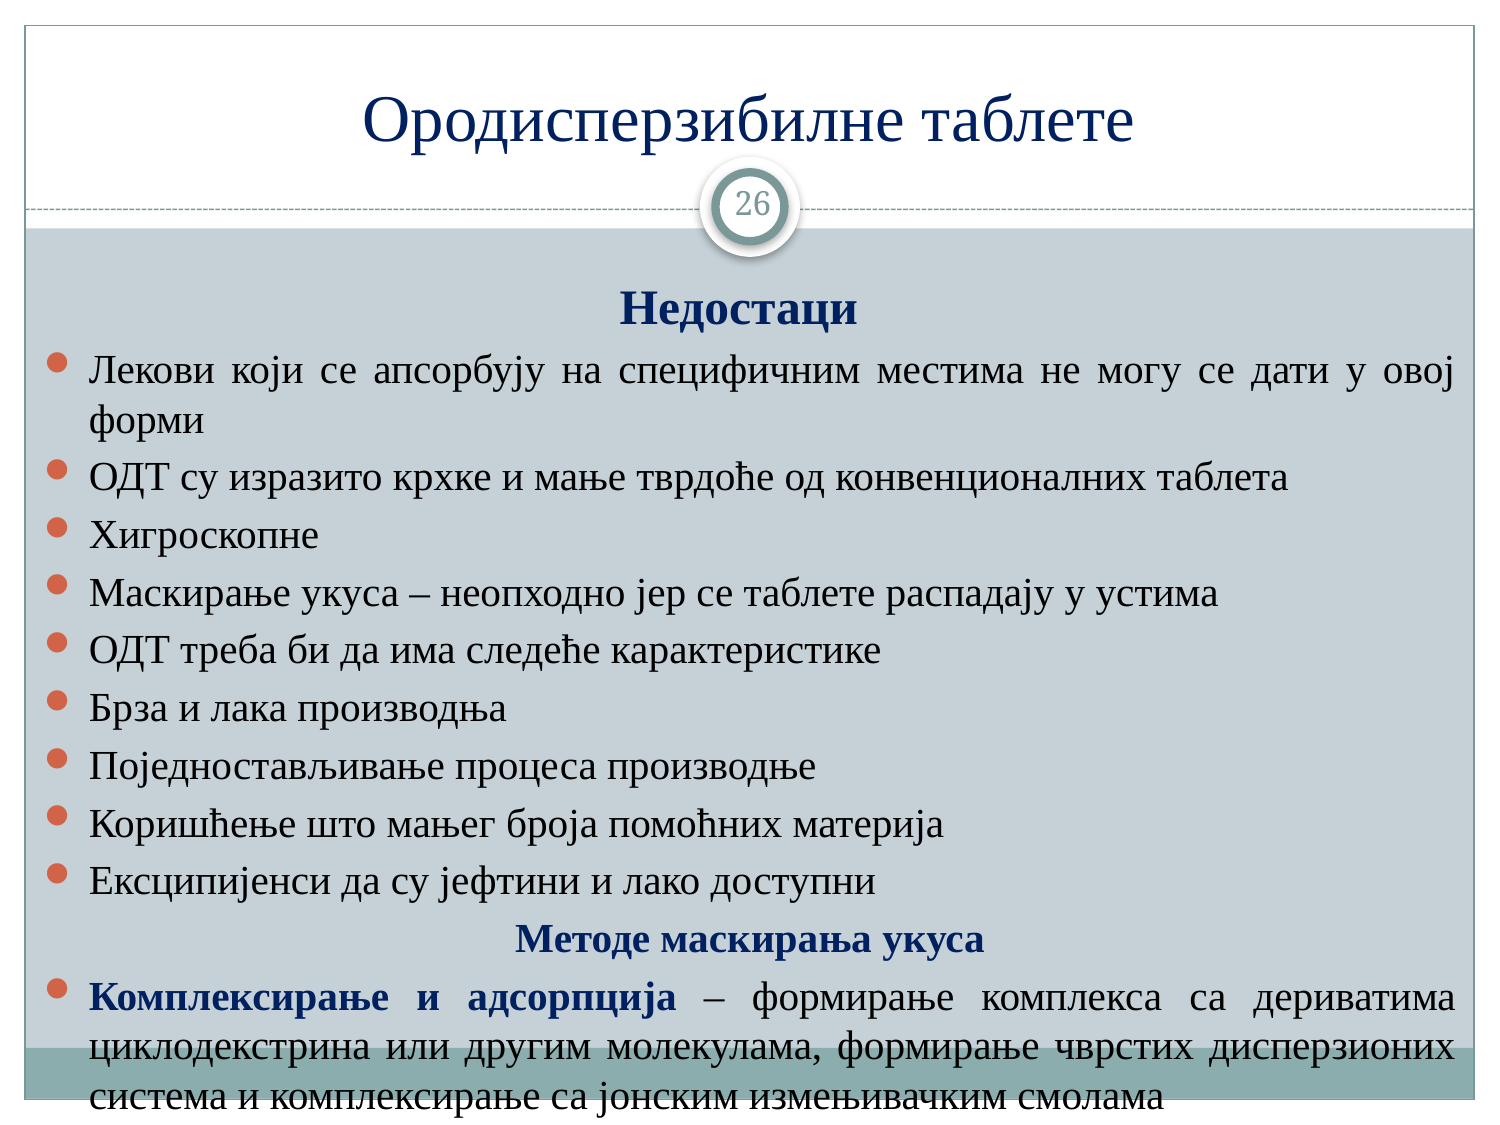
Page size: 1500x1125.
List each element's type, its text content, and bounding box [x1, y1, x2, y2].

slide_number 26 [715, 168, 791, 241]
title Ородисперзибилне таблете [49, 37, 1450, 162]
list Недостаци Лекови који се апсорбују на специфичним местима не могу се дати у овој форми ОДТ су изразито крхке и мање тврдоће од конвенционалних таблета Хигроскопне Маскирање укуса – неопходно јер се таблете распадају у устима ОДТ треба би да има следеће карактеристике Брза и лака производња Поједностављивање процеса производње Коришћење што мањег броја помоћних материја Ексципијенси да су јефтини и лако доступни Методе маскирања укуса Комплексирање и адсорпција – формирање комплекса са дериватима циклодекстрина или другим молекулама, формирање чврстих дисперзионих система и комплексирање са јонским измењивачким смолама [29, 208, 1471, 1125]
